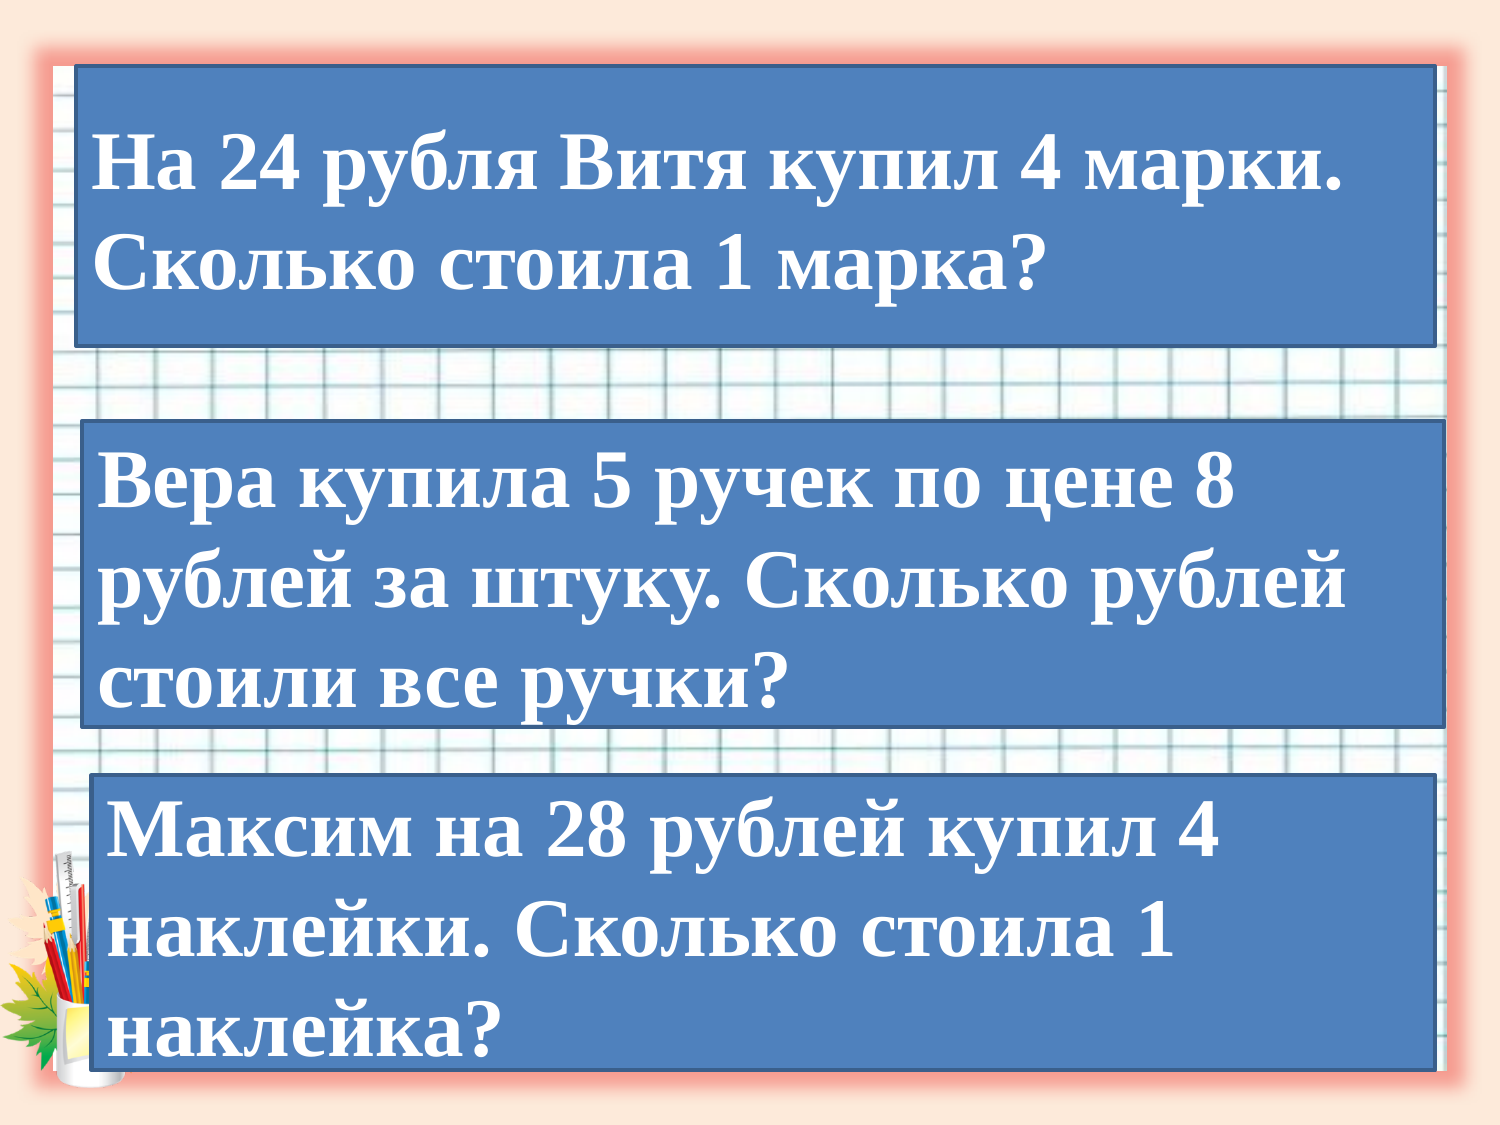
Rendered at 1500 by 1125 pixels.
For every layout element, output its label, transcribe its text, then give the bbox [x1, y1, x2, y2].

text_box Вера купила 5 ручек по цене 8 рублей за штуку. Сколько рублей стоили все ручки? [80, 419, 1446, 729]
text_box Максим на 28 рублей купил 4 наклейки. Сколько стоила 1 наклейка? [89, 773, 1437, 1072]
picture [0, 66, 1447, 1092]
text_box На 24 рубля Витя купил 4 марки. Сколько стоила 1 марка? [74, 64, 1437, 348]
